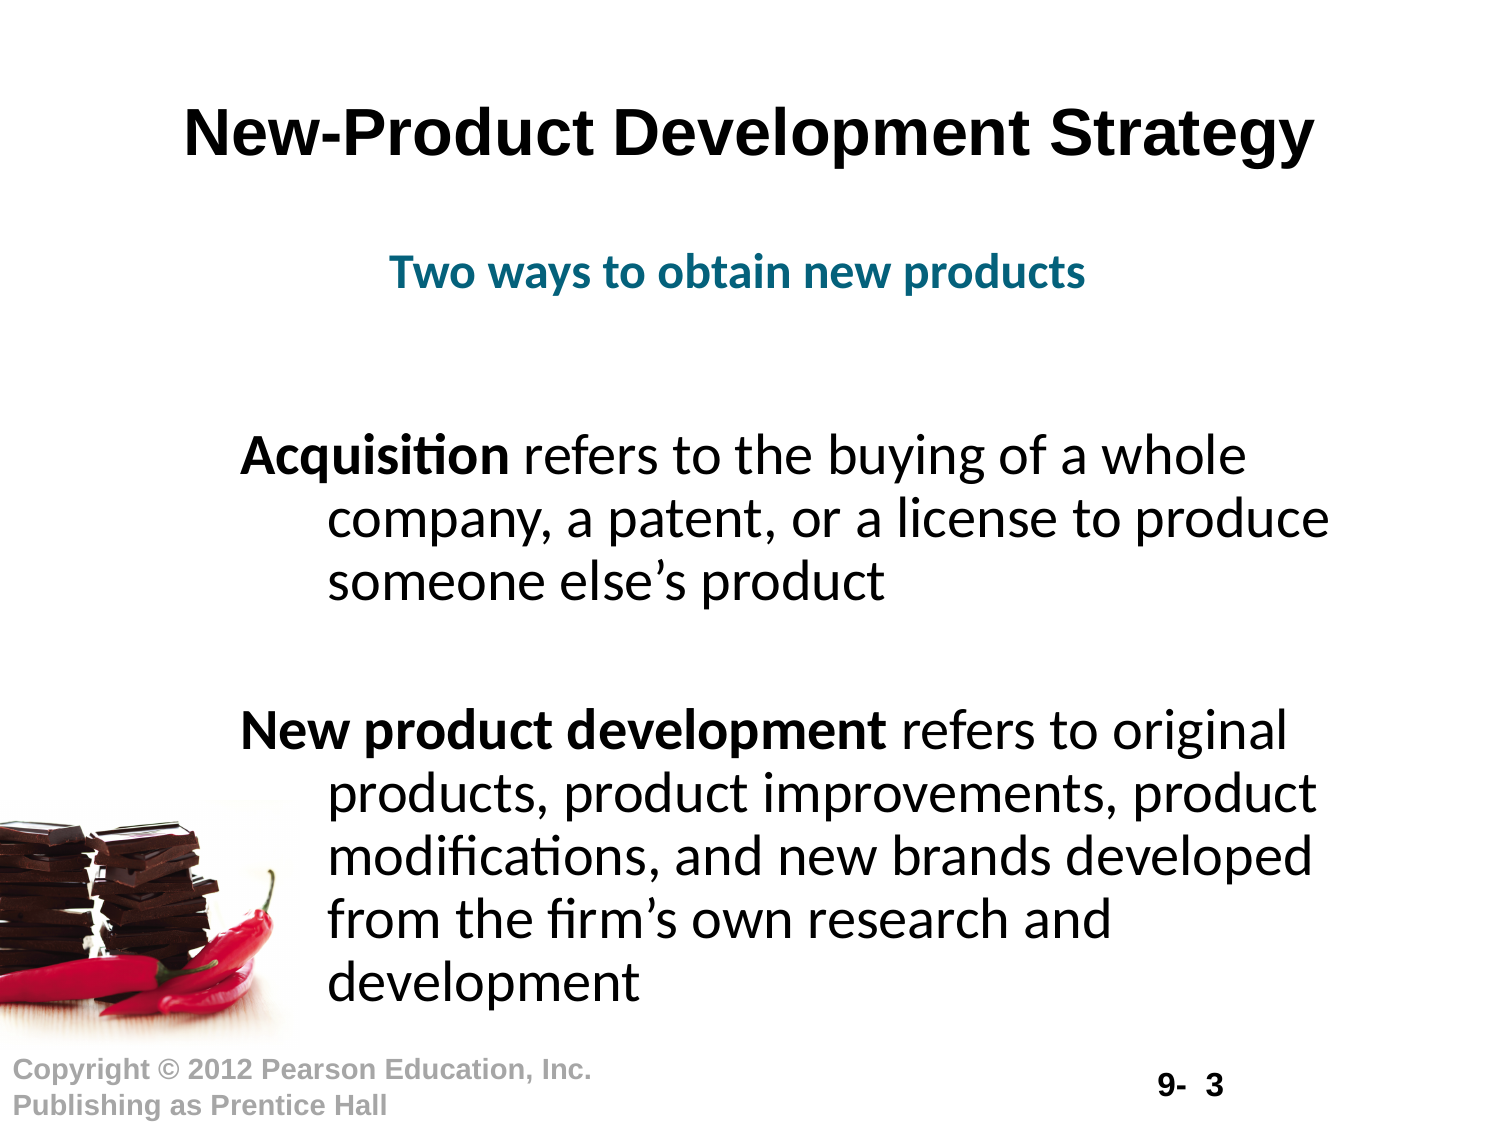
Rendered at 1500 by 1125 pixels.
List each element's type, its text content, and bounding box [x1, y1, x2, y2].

list Acquisition refers to the buying of a whole company, a patent, or a license to produce someone else’s product New product development refers to original products, product improvements, product modifications, and new brands developed from the firm’s own research and development [224, 324, 1388, 1001]
list Two ways to obtain new products [149, 237, 1326, 301]
picture [0, 800, 300, 1050]
title New-Product Development Strategy [112, 37, 1388, 226]
